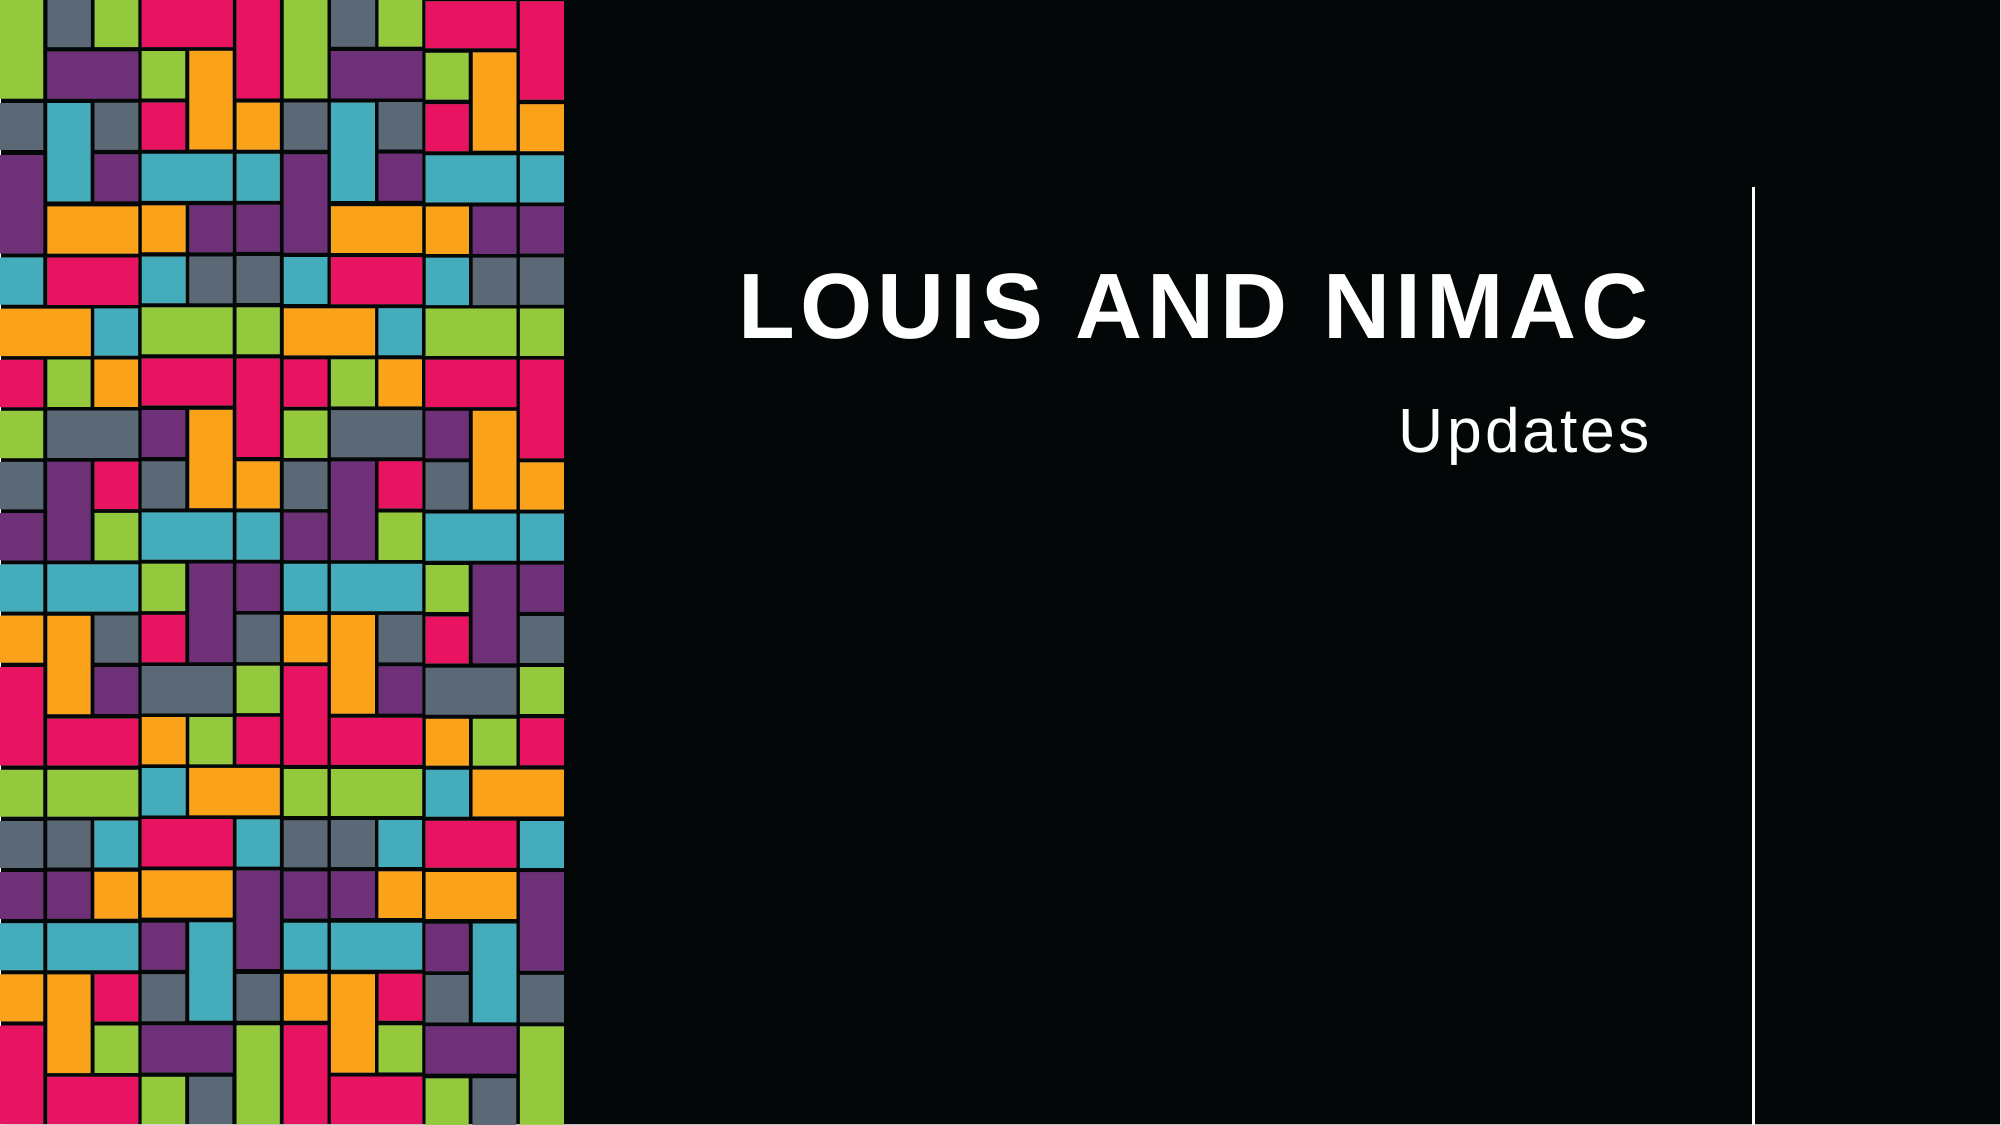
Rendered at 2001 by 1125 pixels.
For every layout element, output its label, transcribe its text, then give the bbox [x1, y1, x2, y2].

subtitle Updates [677, 390, 1666, 476]
picture [0, 0, 2001, 1125]
title Louis and NIMAC [622, 250, 1666, 367]
